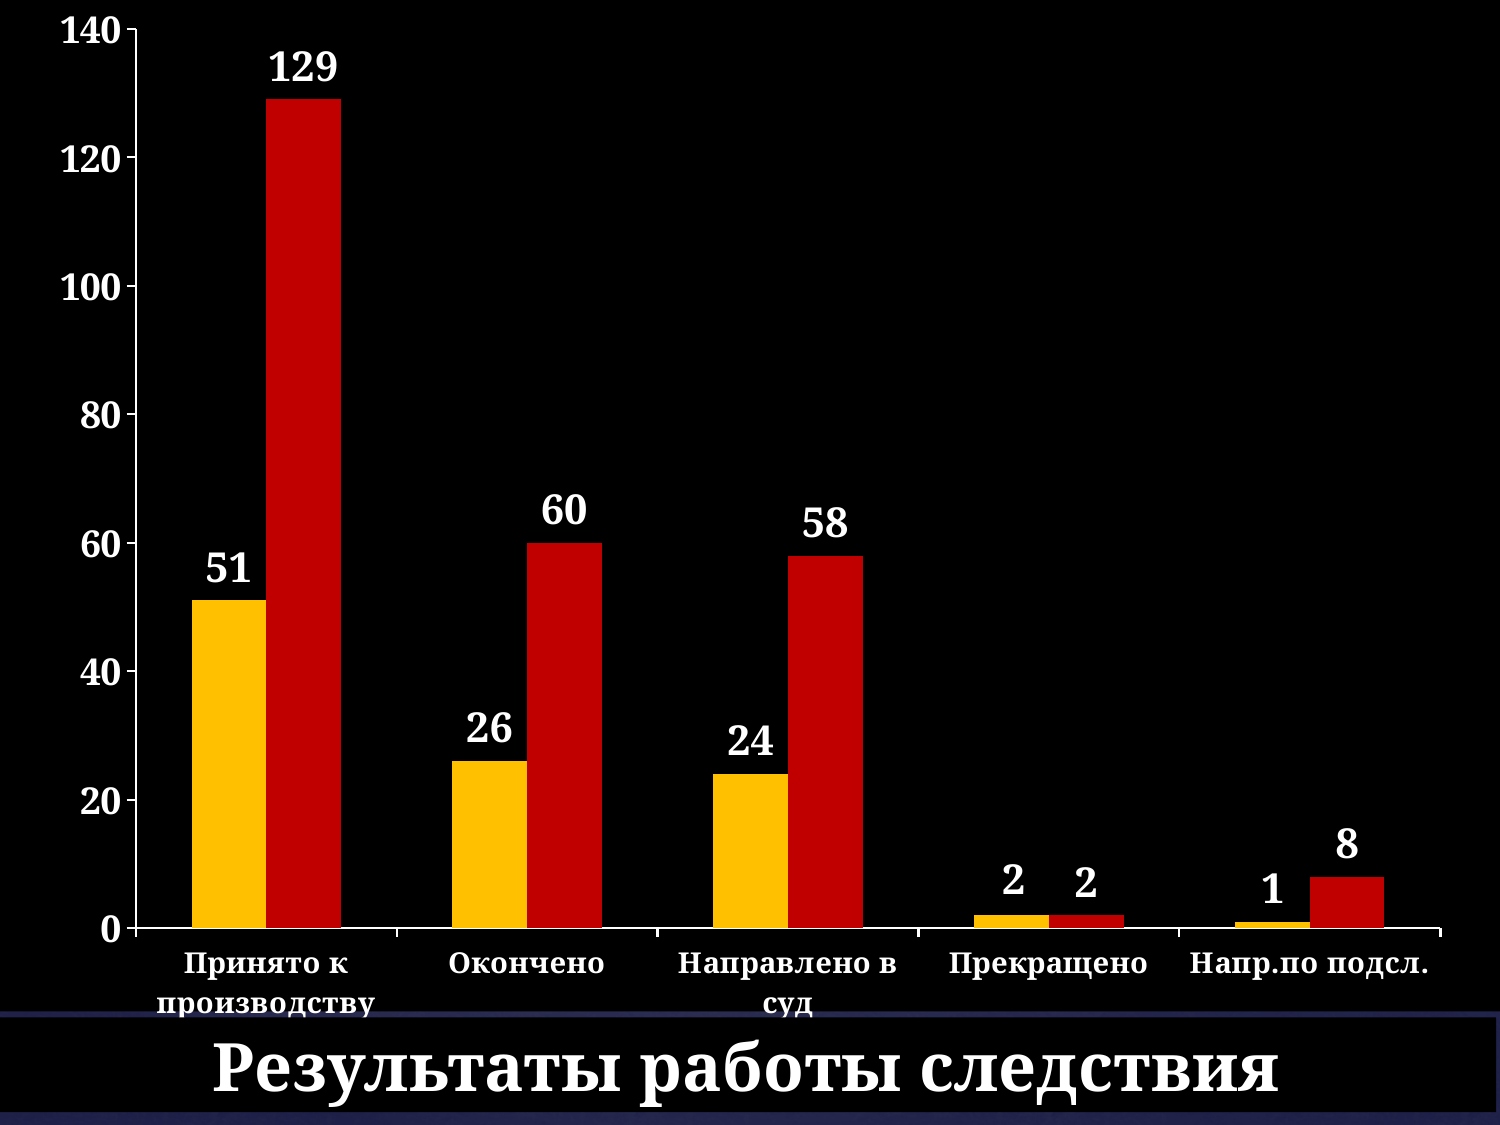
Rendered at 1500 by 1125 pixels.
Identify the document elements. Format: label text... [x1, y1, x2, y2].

text_box Результаты работы следствия [0, 1038, 1497, 1113]
chart [0, 0, 1500, 1024]
